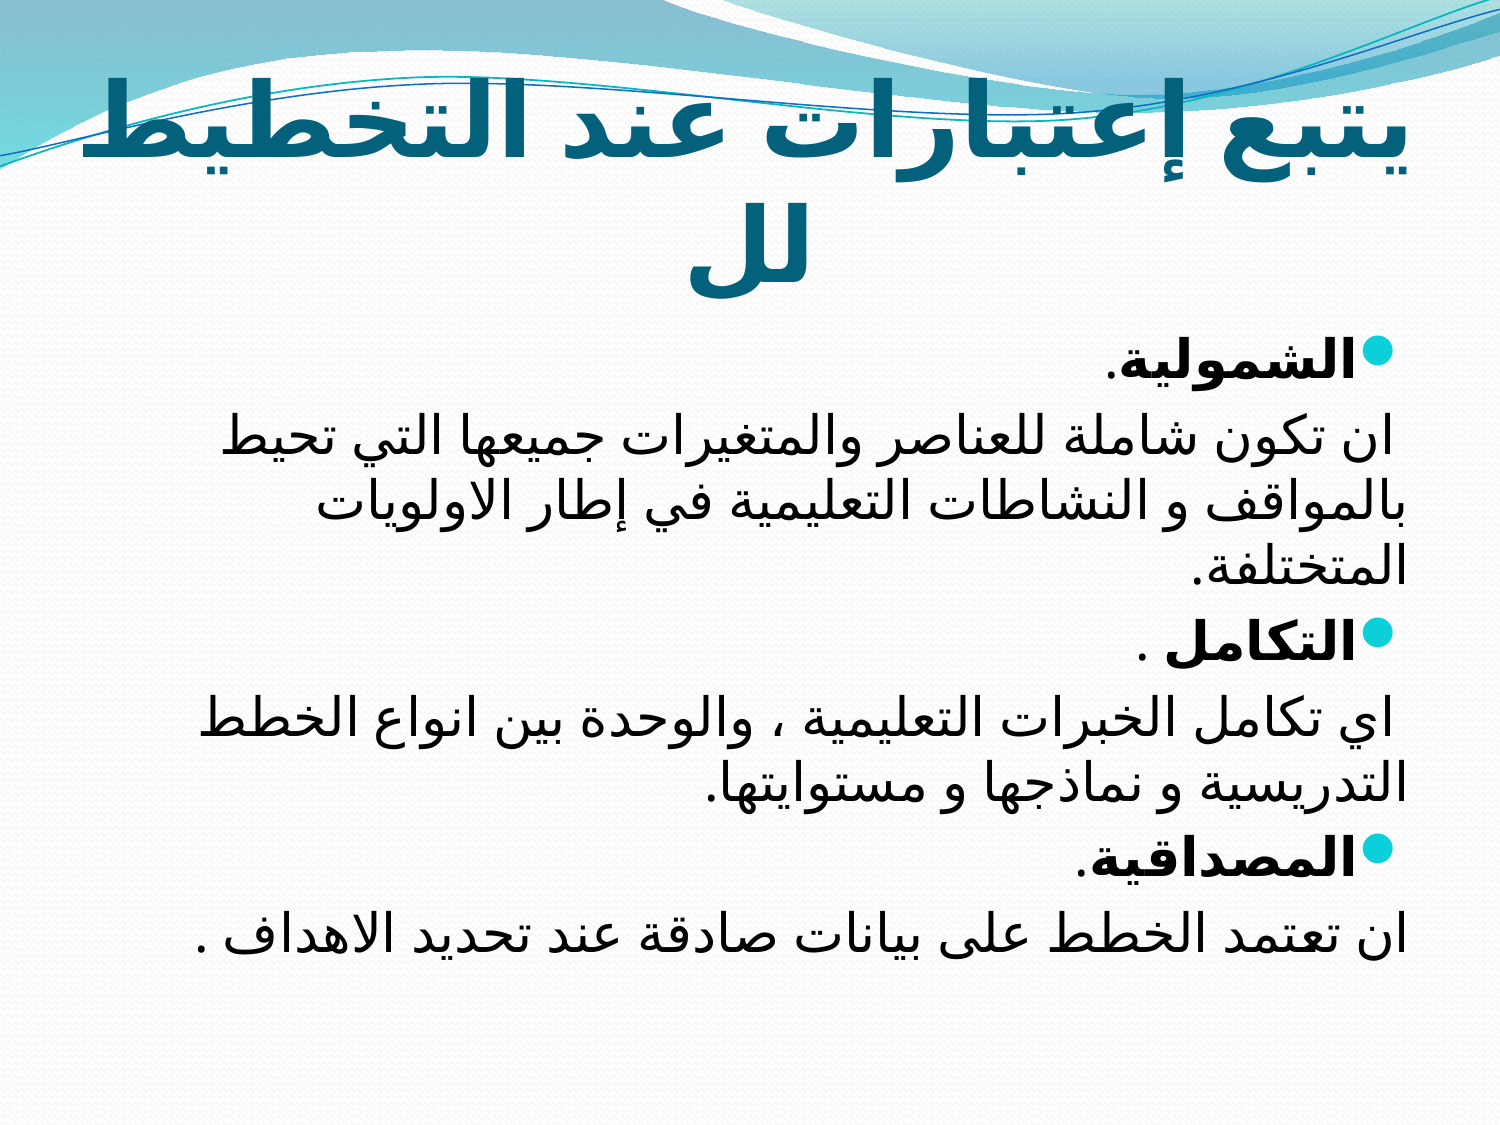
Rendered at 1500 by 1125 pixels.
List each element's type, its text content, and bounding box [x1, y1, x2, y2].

title يتبع إعتبارات عند التخطيط لل [75, 115, 1425, 303]
list الشمولية. ان تكون شاملة للعناصر والمتغيرات جميعها التي تحيط بالمواقف و النشاطات التعليمية في إطار الاولويات المتختلفة. التكامل . اي تكامل الخبرات التعليمية ، والوحدة بين انواع الخطط التدريسية و نماذجها و مستوايتها. المصداقية. ان تعتمد الخطط على بيانات صادقة عند تحديد الاهداف . [75, 317, 1425, 1038]
